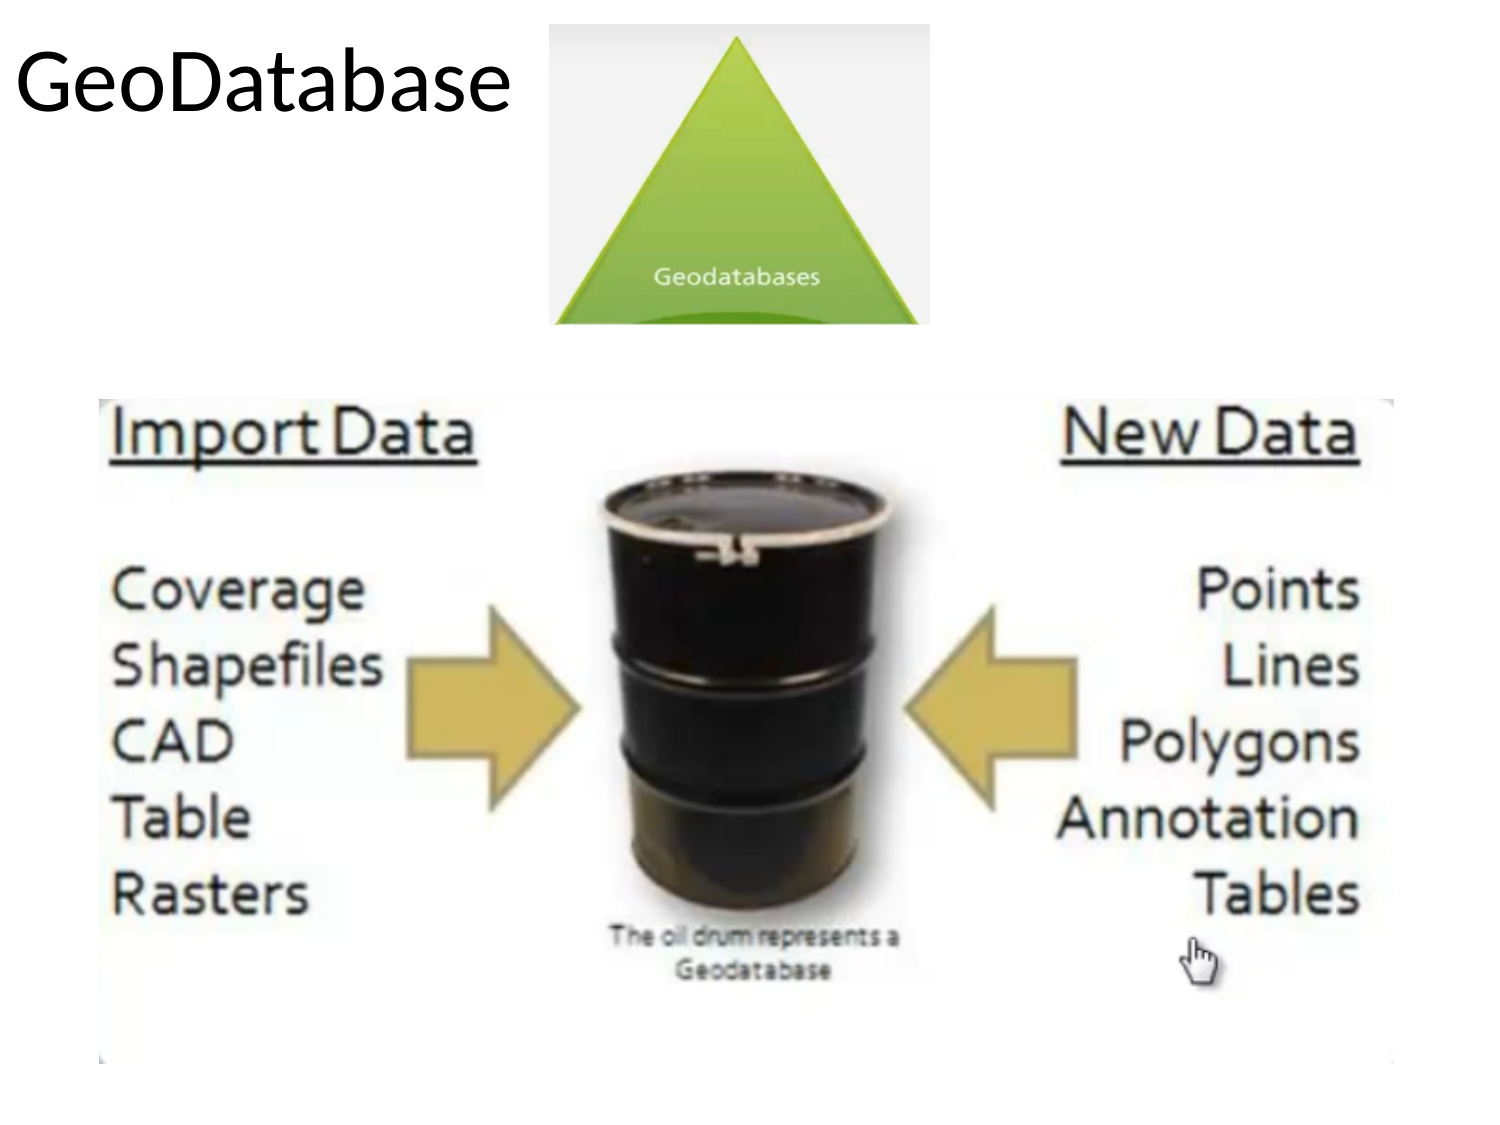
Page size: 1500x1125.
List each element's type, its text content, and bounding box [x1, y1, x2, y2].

picture [99, 399, 1394, 1065]
title GeoDatabase [0, 0, 1500, 150]
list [549, 24, 930, 326]
